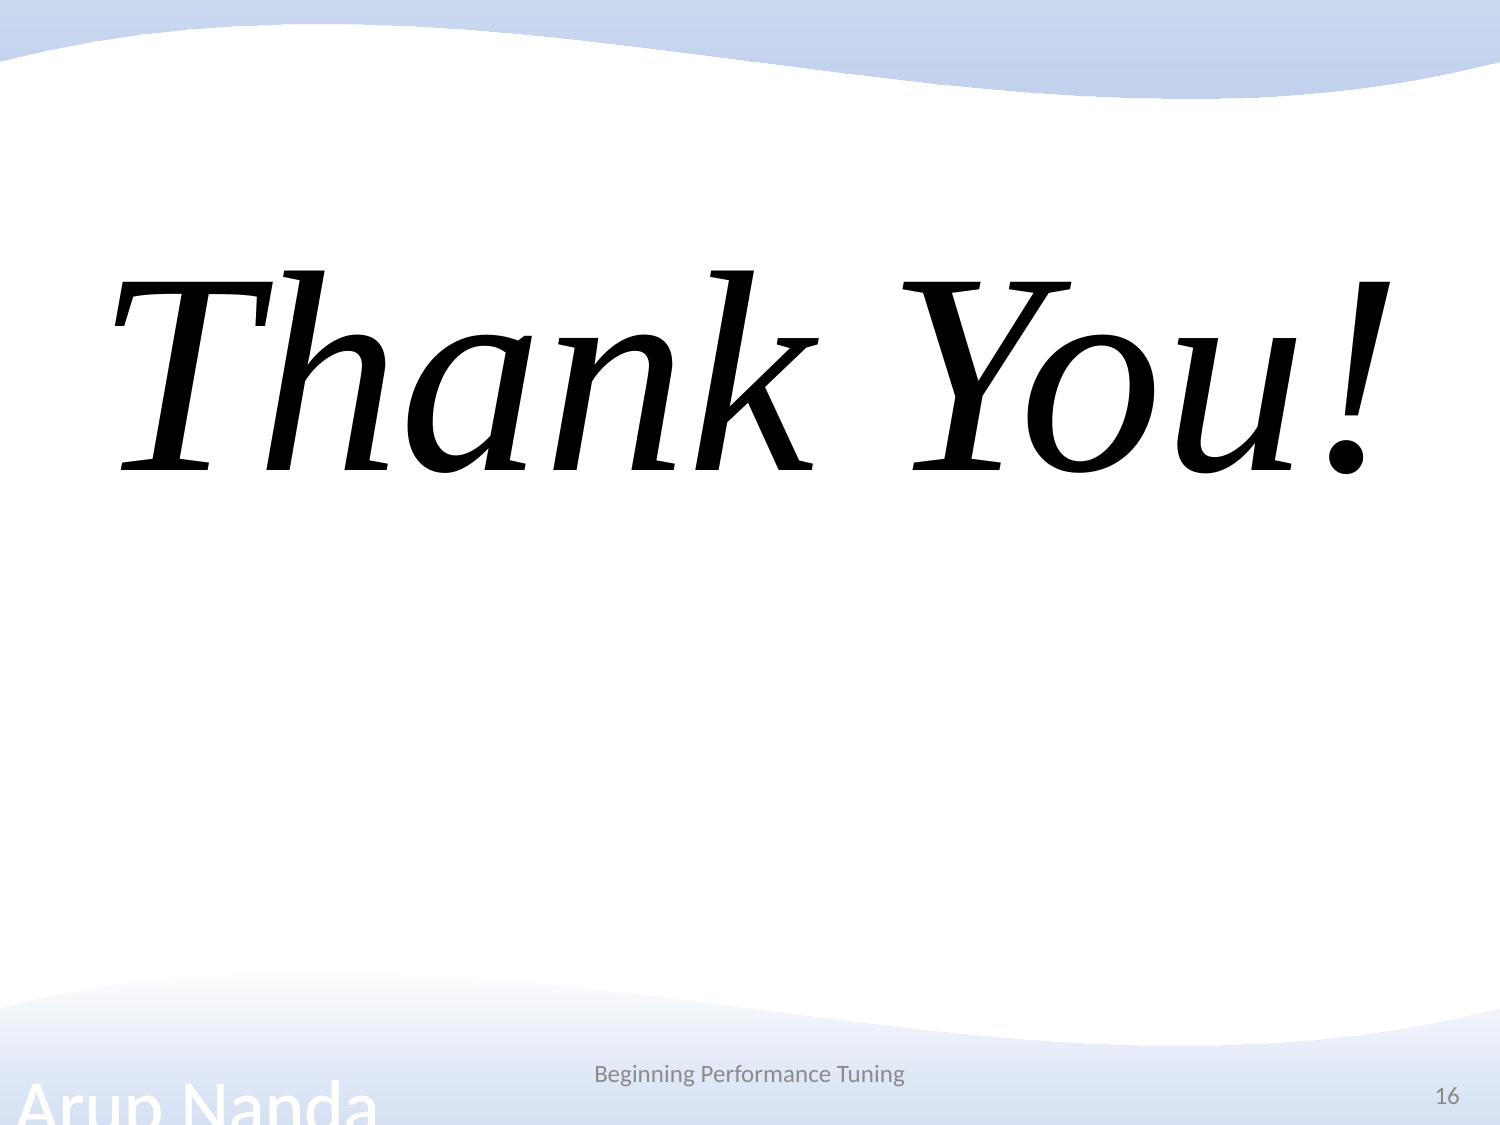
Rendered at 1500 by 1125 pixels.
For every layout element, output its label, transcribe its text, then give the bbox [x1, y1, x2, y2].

list Thank You! [75, 174, 1425, 1005]
footer Beginning Performance Tuning [512, 1042, 988, 1103]
slide_number 16 [1125, 1065, 1475, 1125]
